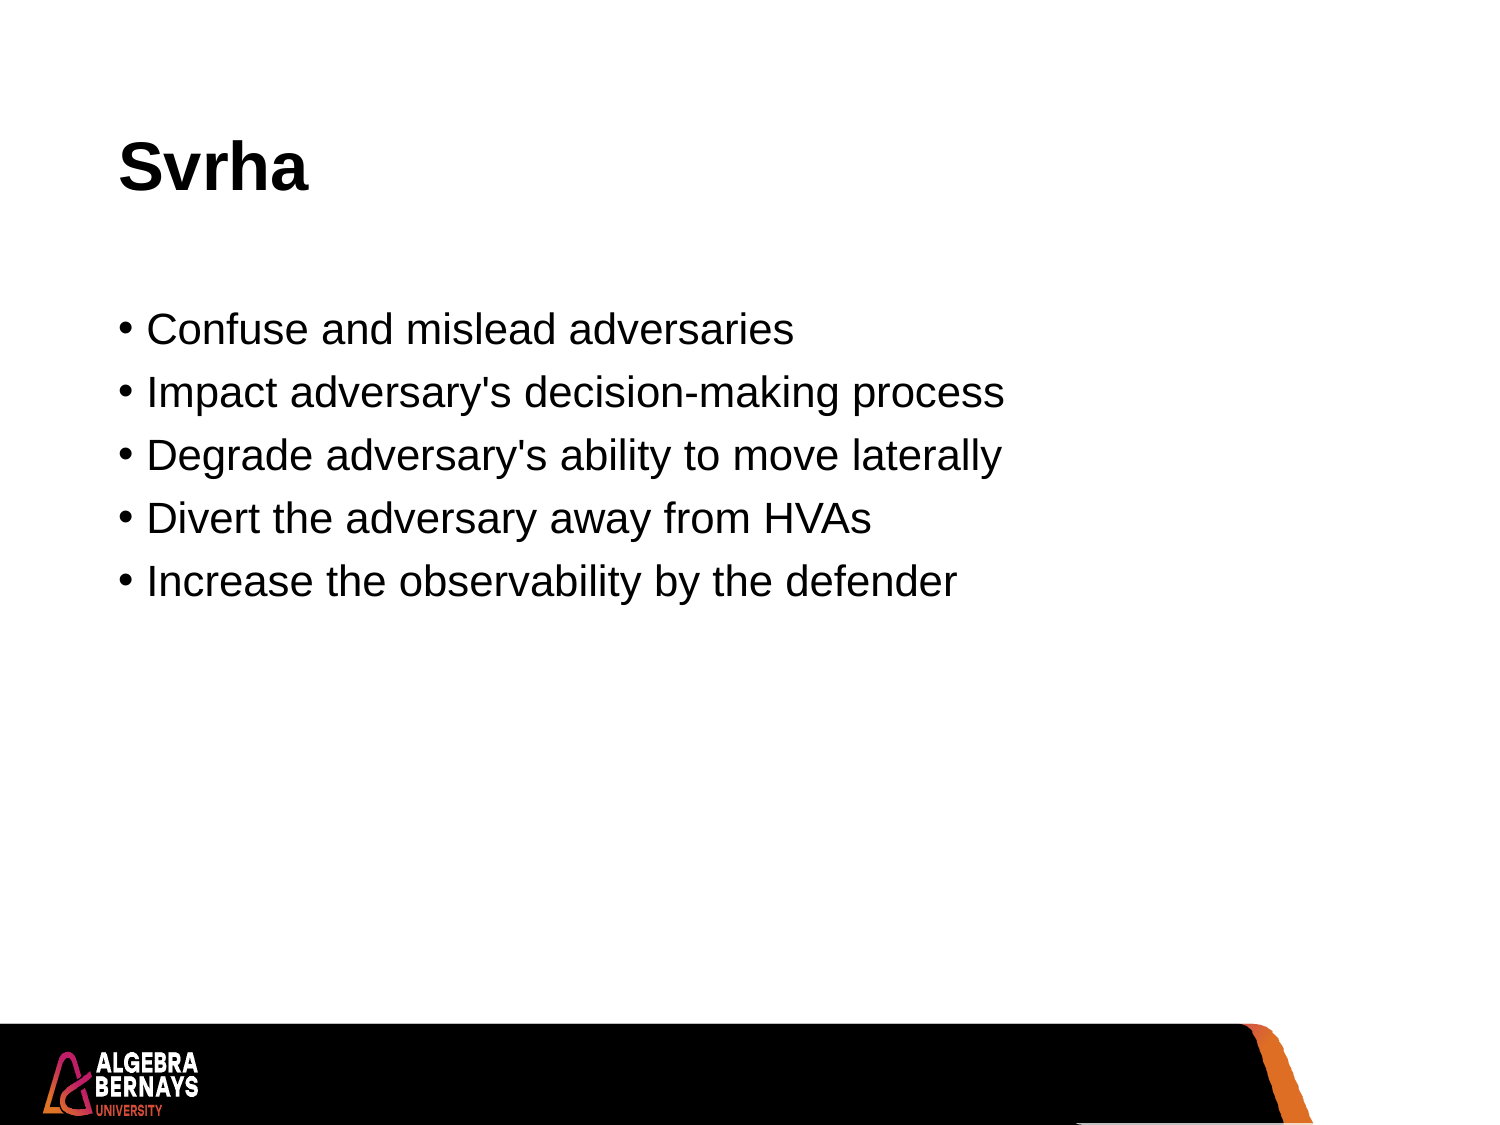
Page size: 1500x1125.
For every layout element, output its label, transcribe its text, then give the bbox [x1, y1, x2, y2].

picture [0, 1023, 1468, 1125]
title Svrha [103, 59, 1397, 278]
list Confuse and mislead adversaries Impact adversary's decision-making process Degrade adversary's ability to move laterally Divert the adversary away from HVAs Increase the observability by the defender [103, 299, 1397, 1014]
